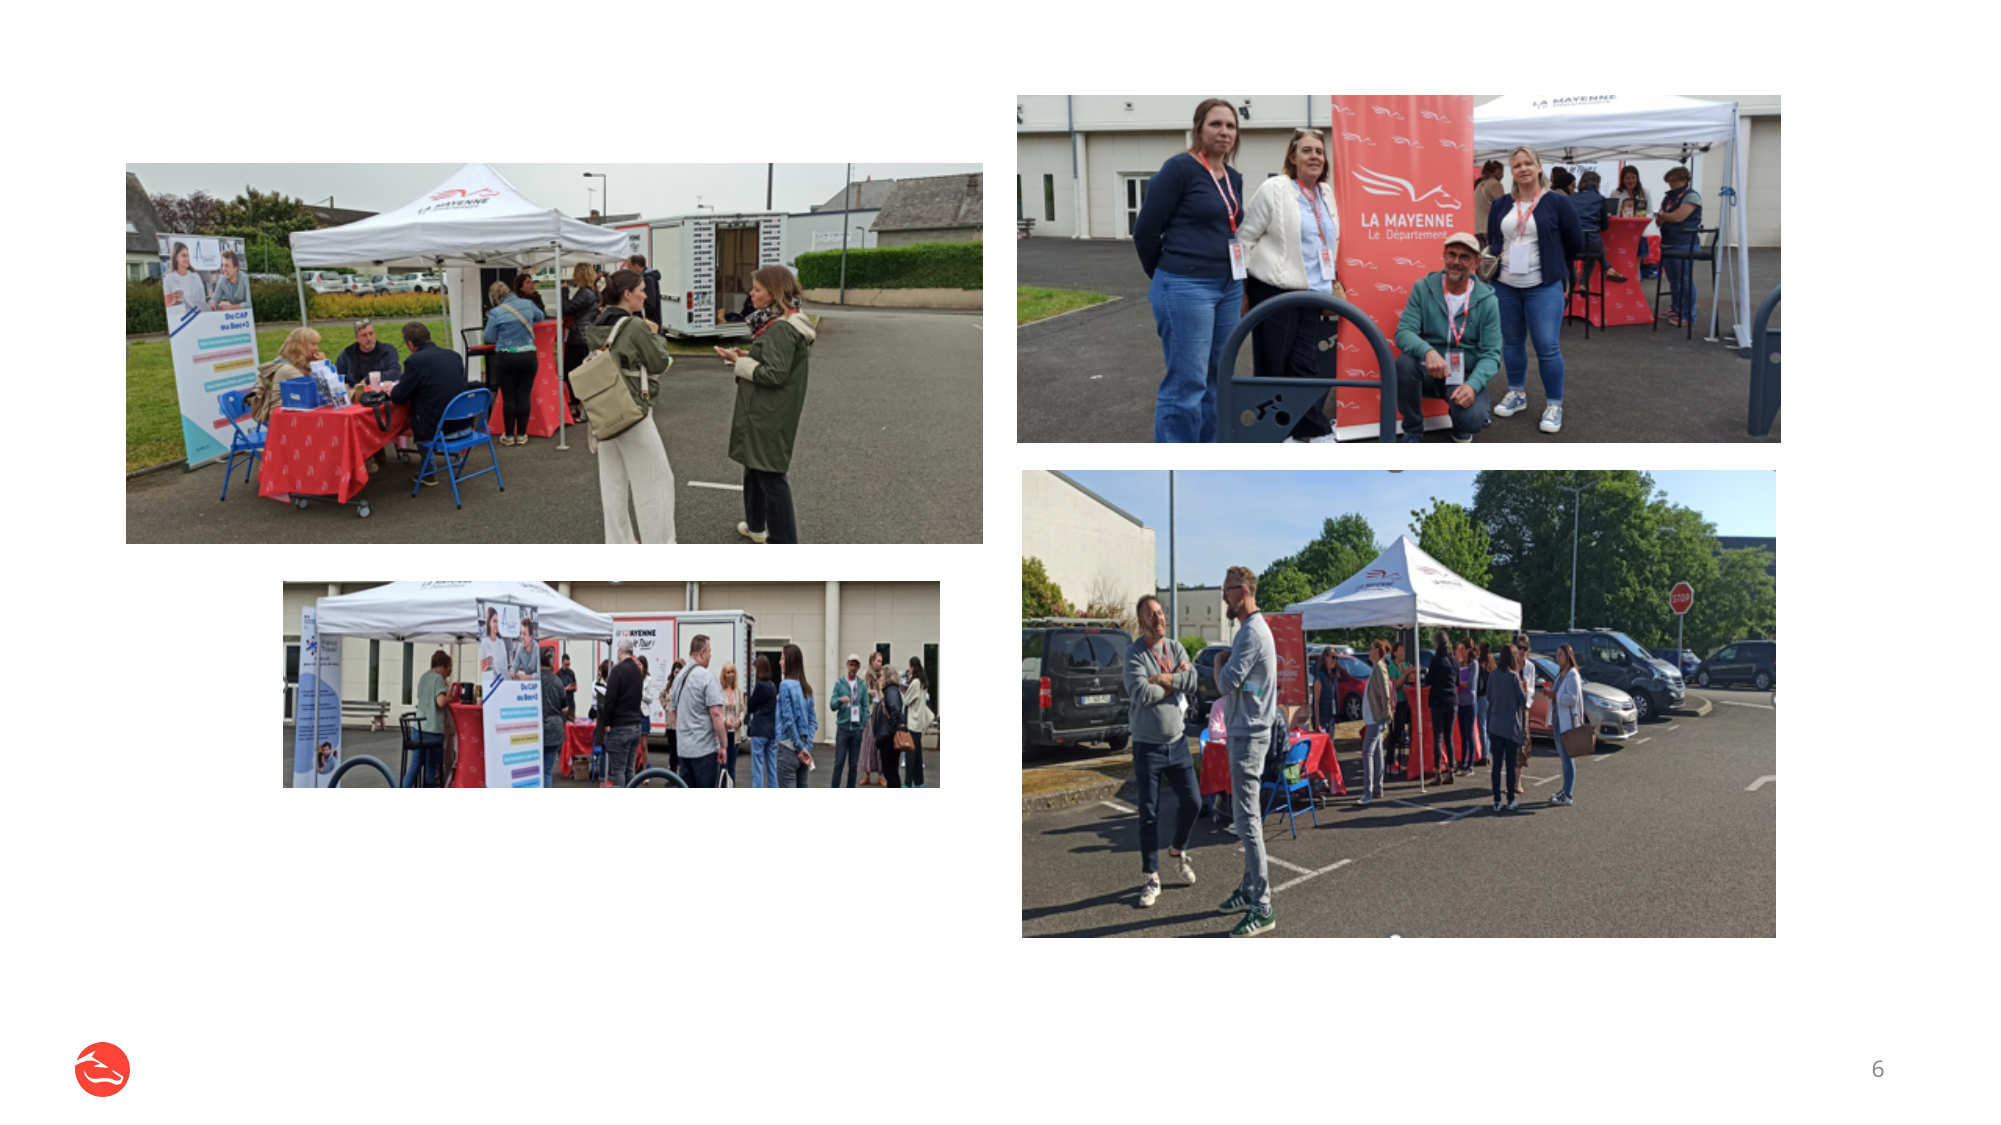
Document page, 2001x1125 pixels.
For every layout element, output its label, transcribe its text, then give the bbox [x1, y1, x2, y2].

slide_number 6 [1690, 1046, 1900, 1094]
picture [283, 581, 940, 788]
picture [1022, 470, 1776, 938]
picture [75, 1042, 130, 1097]
picture [125, 163, 983, 544]
picture [1017, 95, 1781, 443]
